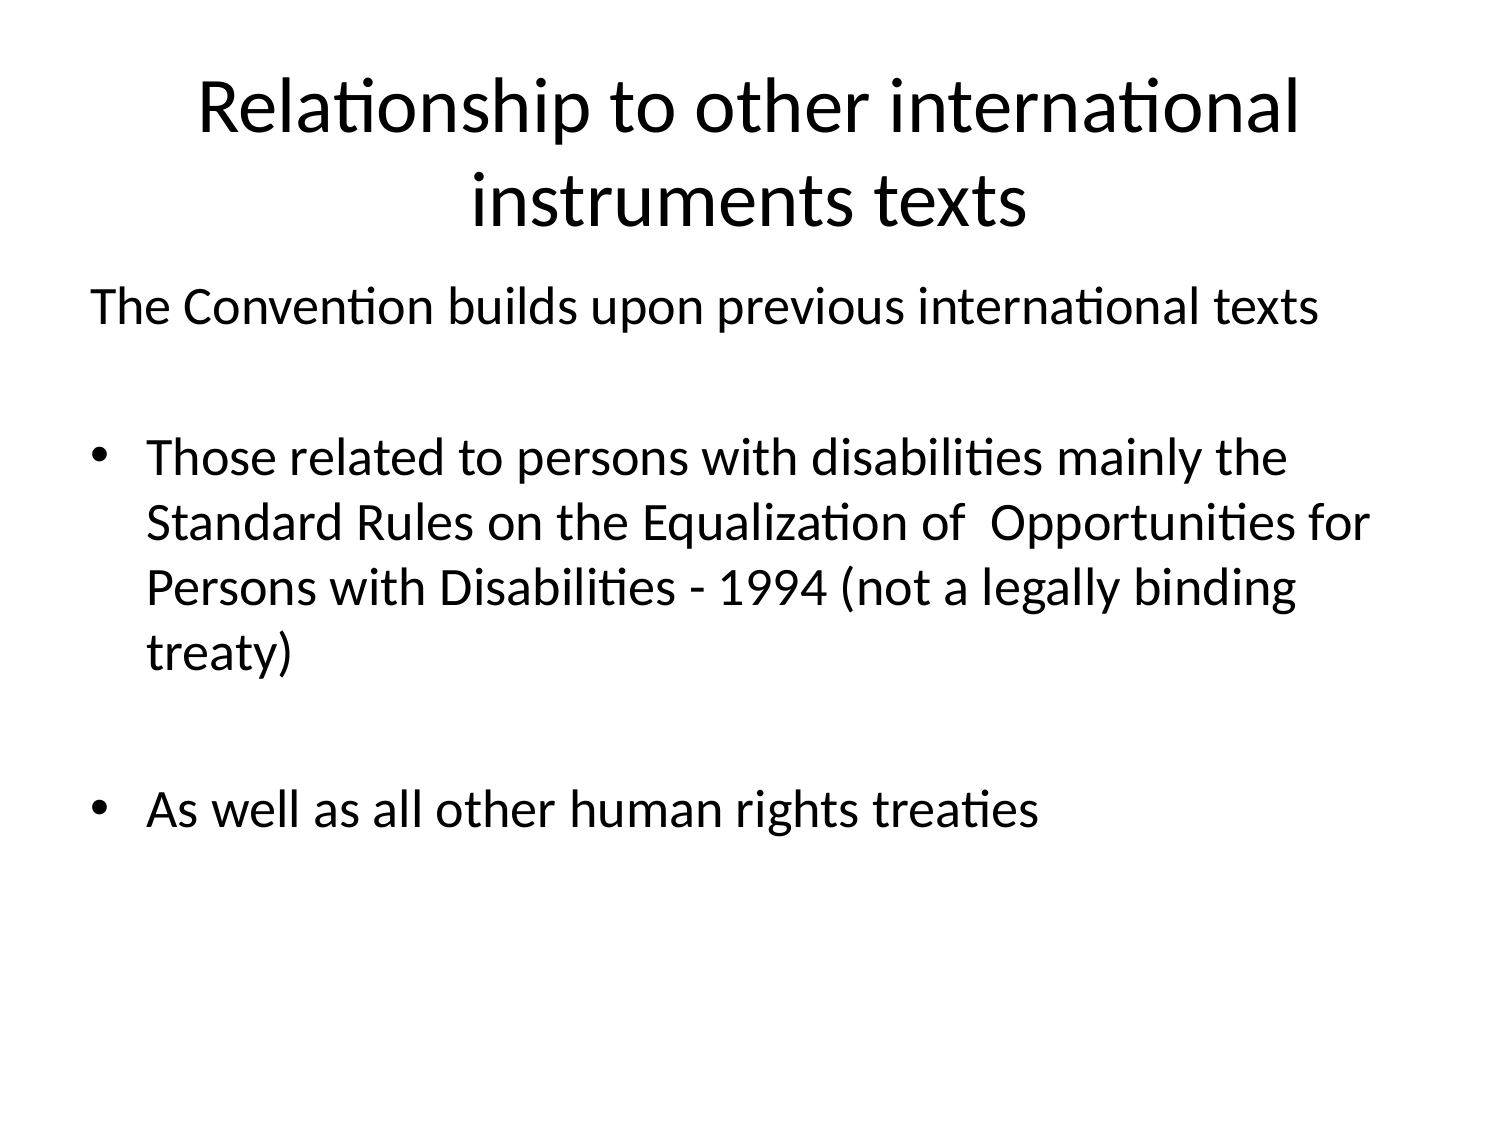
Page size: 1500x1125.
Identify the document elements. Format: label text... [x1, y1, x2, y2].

list The Convention builds upon previous international texts Those related to persons with disabilities mainly the Standard Rules on the Equalization of Opportunities for Persons with Disabilities - 1994 (not a legally binding treaty) As well as all other human rights treaties [75, 262, 1475, 1006]
title Relationship to other international instruments texts [75, 45, 1425, 250]
